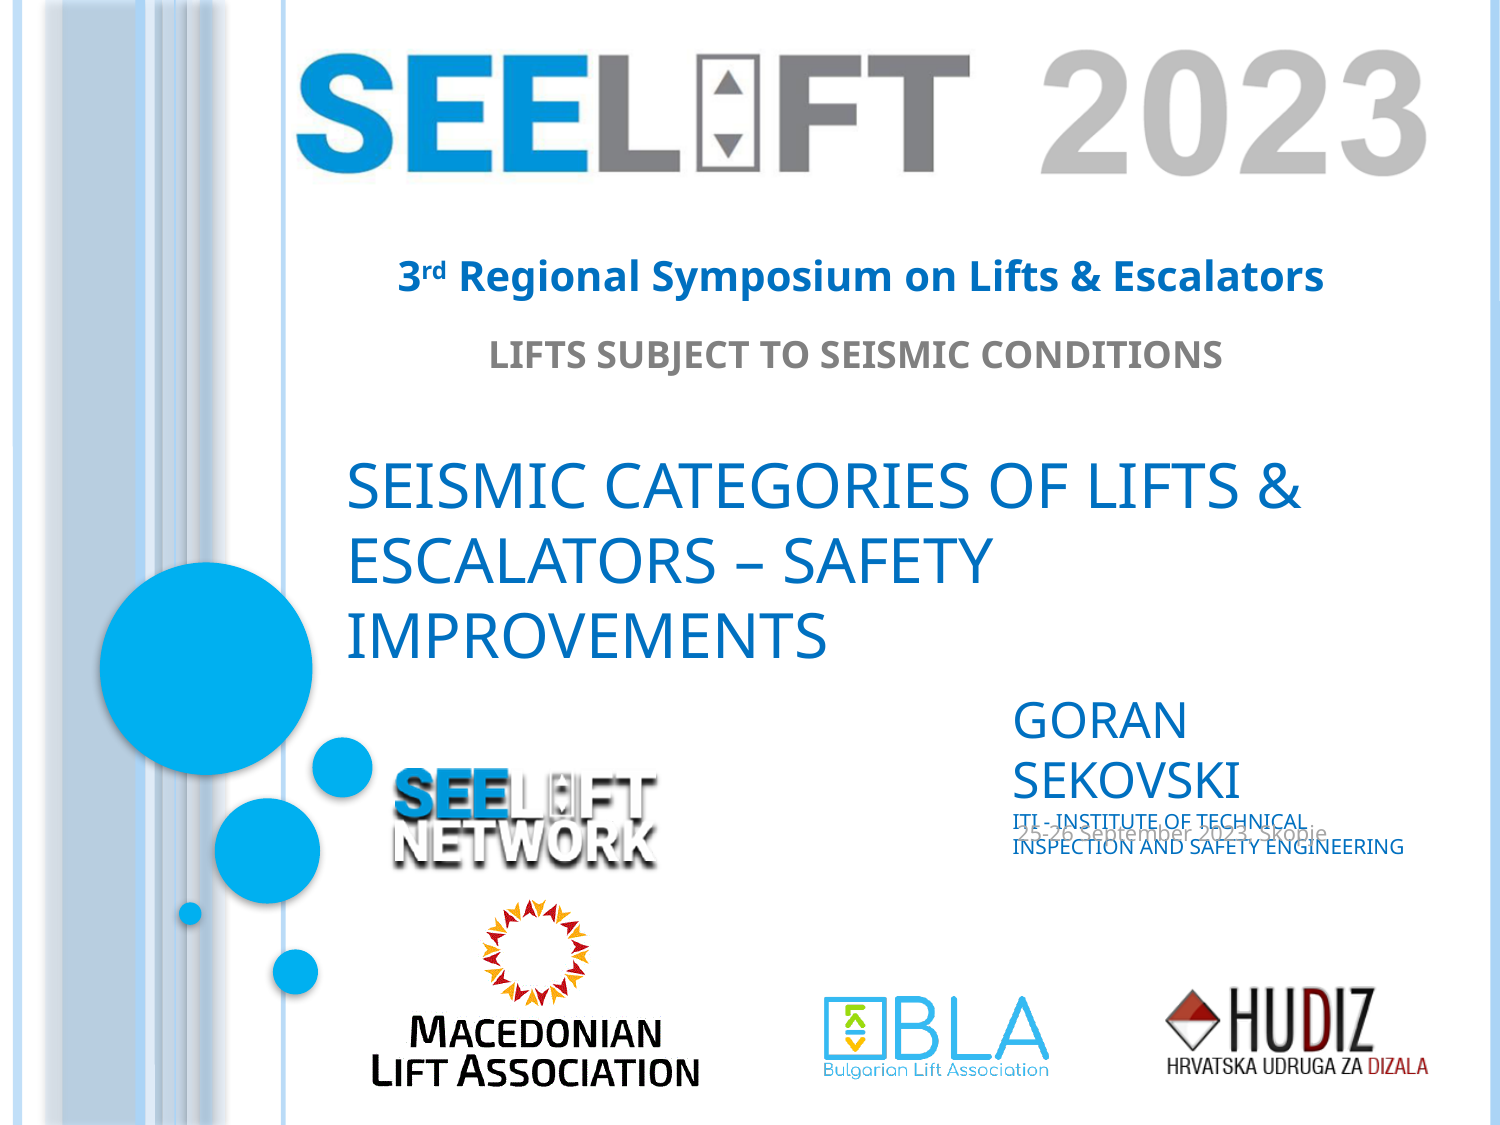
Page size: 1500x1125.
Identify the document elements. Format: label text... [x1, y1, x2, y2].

picture [1165, 984, 1444, 1104]
text_box Goran Sekovski ITI - Institute of technical inspection and safety engineering [997, 681, 1431, 866]
picture [330, 884, 721, 1102]
text_box LIFTS SUBJECT TO SEISMIC CONDITIONS [473, 323, 1239, 384]
picture [386, 768, 664, 875]
picture [291, 43, 1432, 189]
text_box Seismic Categories of Lifts & Escalators – Safety Improvements [331, 438, 1359, 679]
text_box 3rd Regional Symposium on Lifts & Escalators [274, 242, 1448, 308]
picture [821, 986, 1065, 1083]
text_box 25-26 September 2023, Skopje [1002, 812, 1360, 853]
